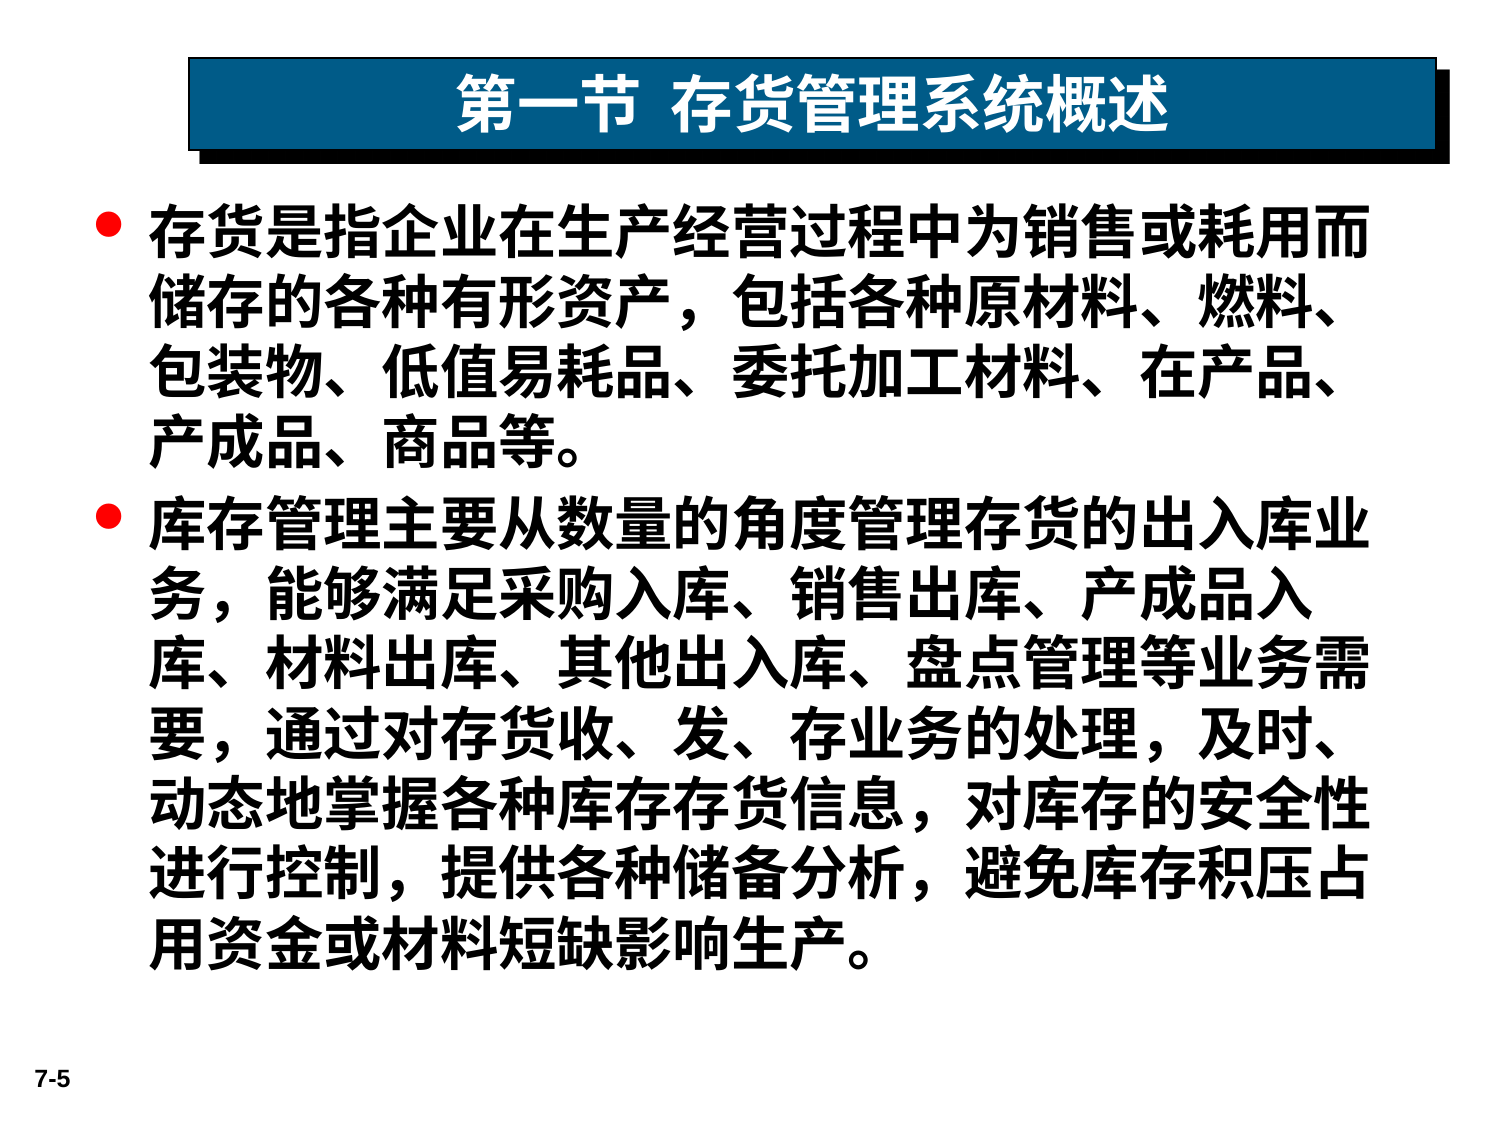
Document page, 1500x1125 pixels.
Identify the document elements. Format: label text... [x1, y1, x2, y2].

list 存货是指企业在生产经营过程中为销售或耗用而储存的各种有形资产，包括各种原材料、燃料、包装物、低值易耗品、委托加工材料、在产品、产成品、商品等。 库存管理主要从数量的角度管理存货的出入库业务，能够满足采购入库、销售出库、产成品入库、材料出库、其他出入库、盘点管理等业务需要，通过对存货收、发、存业务的处理，及时、动态地掌握各种库存存货信息，对库存的安全性进行控制，提供各种储备分析，避免库存积压占用资金或材料短缺影响生产。 [62, 187, 1438, 976]
title 第一节 存货管理系统概述 [188, 57, 1437, 151]
